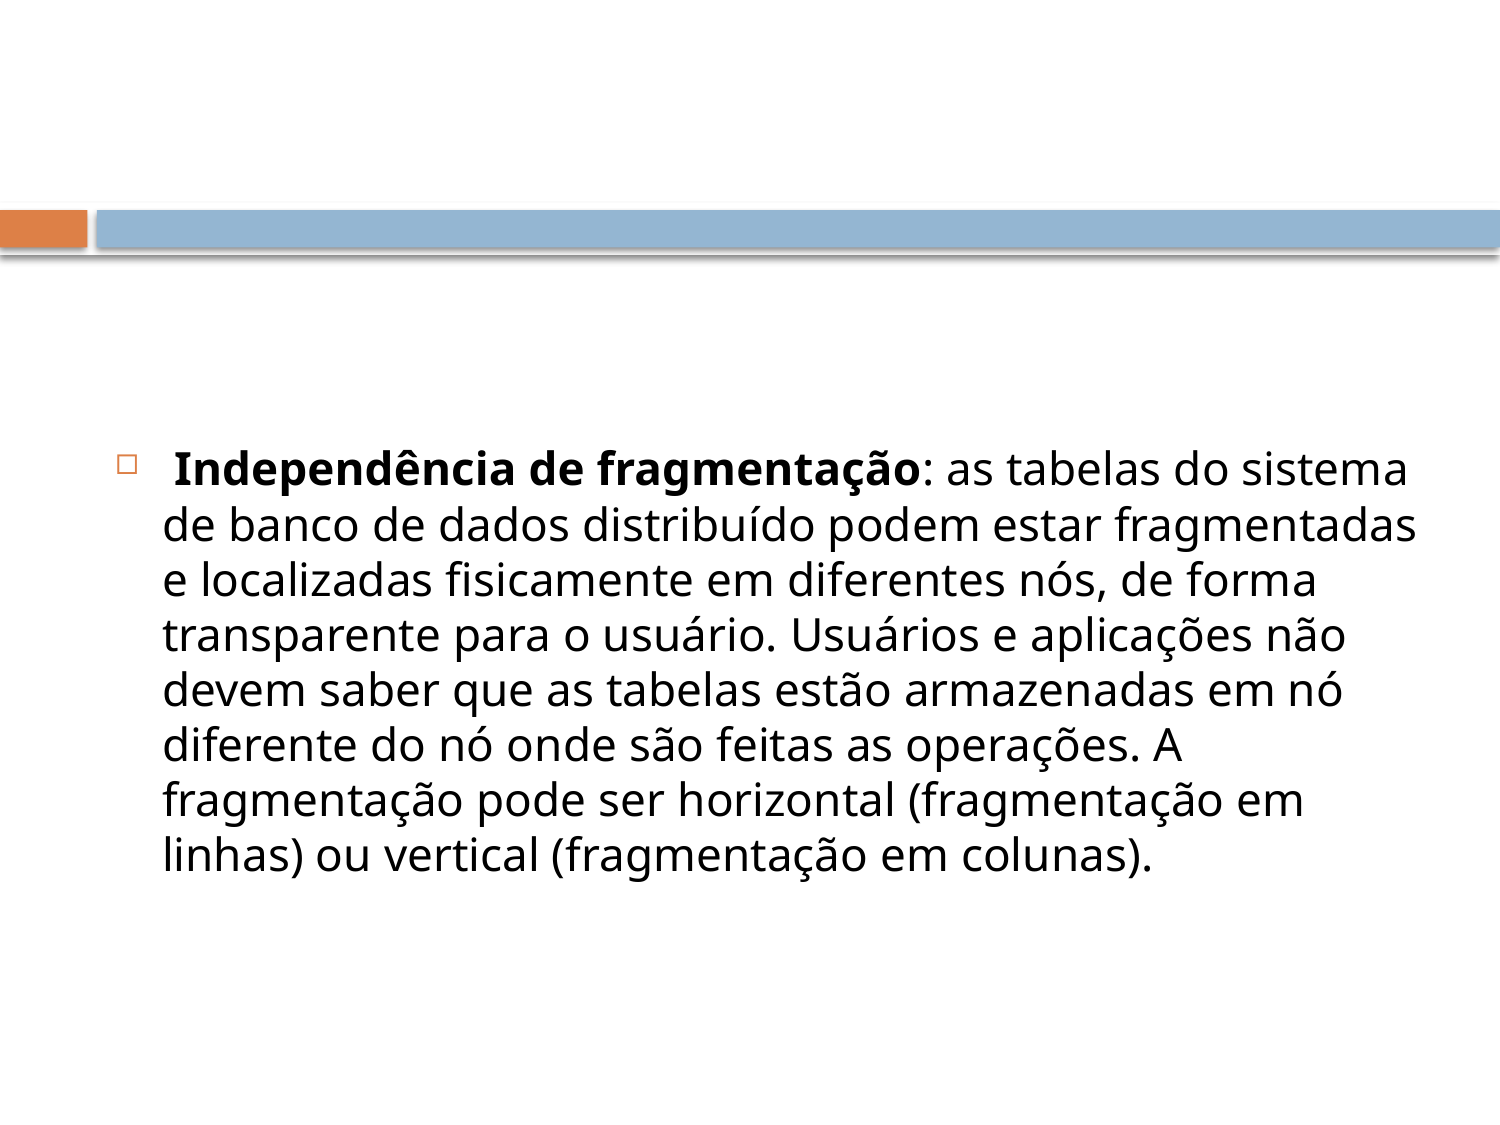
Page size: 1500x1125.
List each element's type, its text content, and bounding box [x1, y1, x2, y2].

list Independência de fragmentação: as tabelas do sistema de banco de dados distribuído podem estar fragmentadas e localizadas fisicamente em diferentes nós, de forma transparente para o usuário. Usuários e aplicações não devem saber que as tabelas estão armazenadas em nó diferente do nó onde são feitas as operações. A fragmentação pode ser horizontal (fragmentação em linhas) ou vertical (fragmentação em colunas). [100, 432, 1438, 1000]
